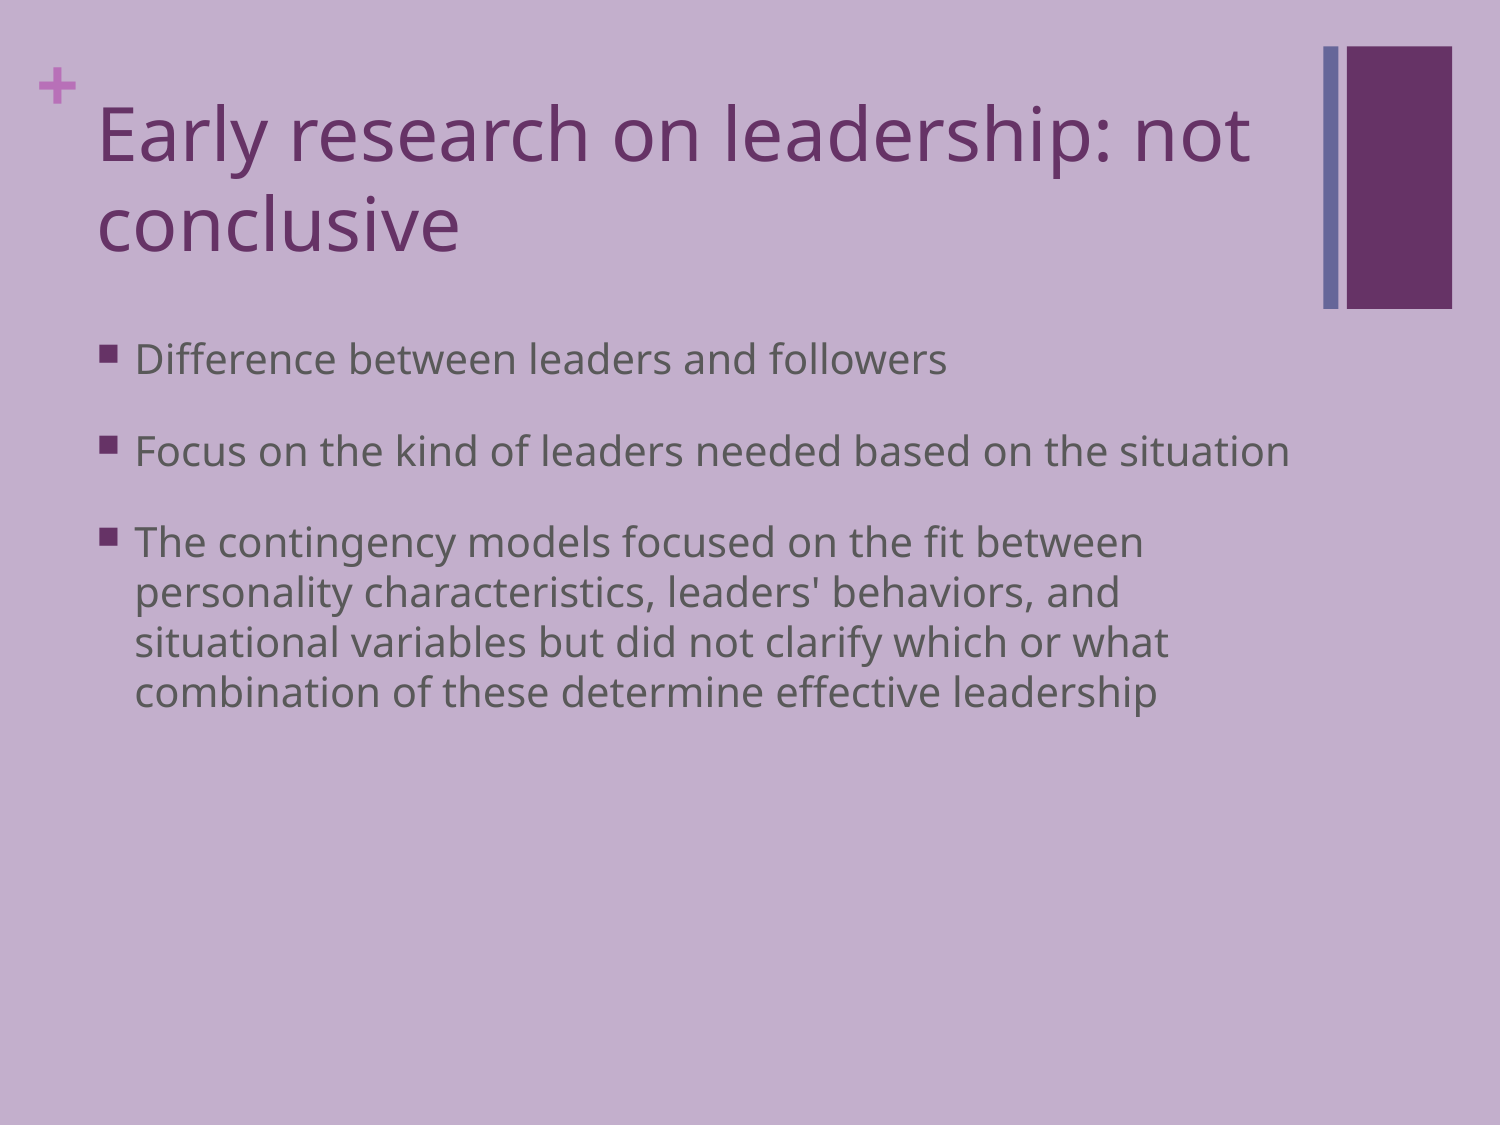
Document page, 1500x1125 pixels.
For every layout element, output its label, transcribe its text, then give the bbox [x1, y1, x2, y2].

title Early research on leadership: not conclusive [81, 79, 1322, 263]
list Difference between leaders and followers Focus on the kind of leaders needed based on the situation The contingency models focused on the fit between personality characteristics, leaders' behaviors, and situational variables but did not clarify which or what combination of these determine effective leadership [81, 324, 1322, 1005]
